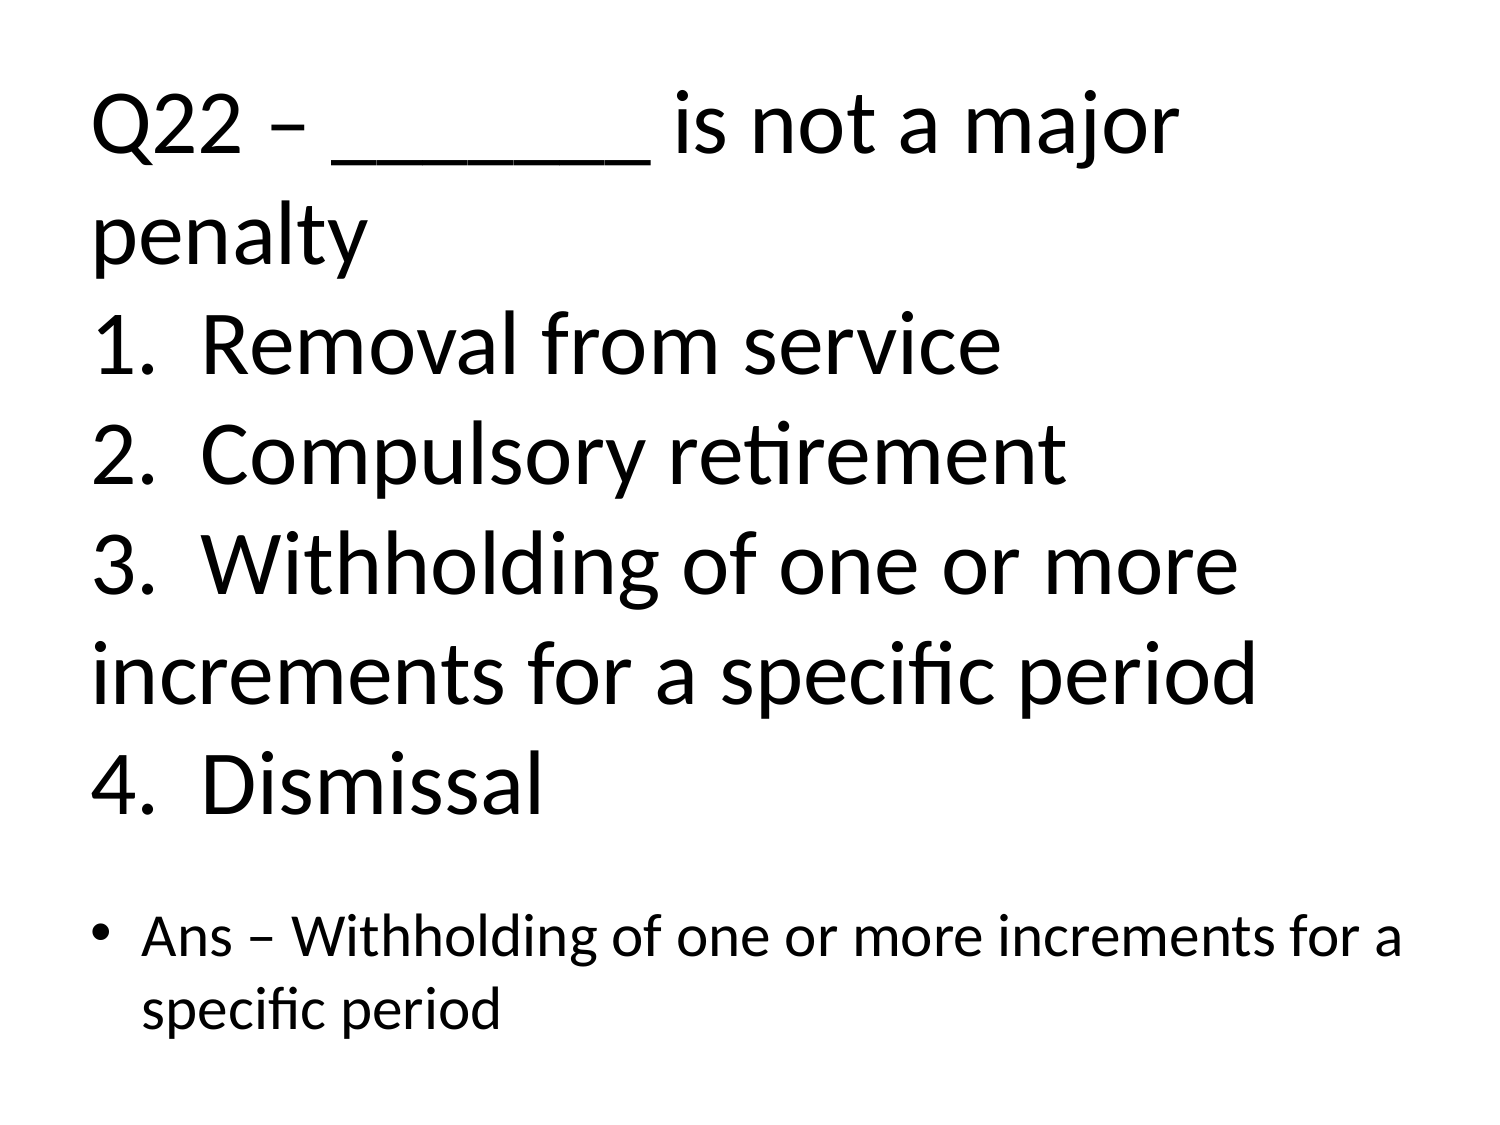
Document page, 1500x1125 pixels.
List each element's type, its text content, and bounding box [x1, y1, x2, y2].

list Ans – Withholding of one or more increments for a specific period [75, 887, 1425, 1050]
title Q22 – _______ is not a major penalty 1. Removal from service 2. Compulsory retirement 3. Withholding of one or more increments for a specific period 4. Dismissal [75, 45, 1425, 850]
